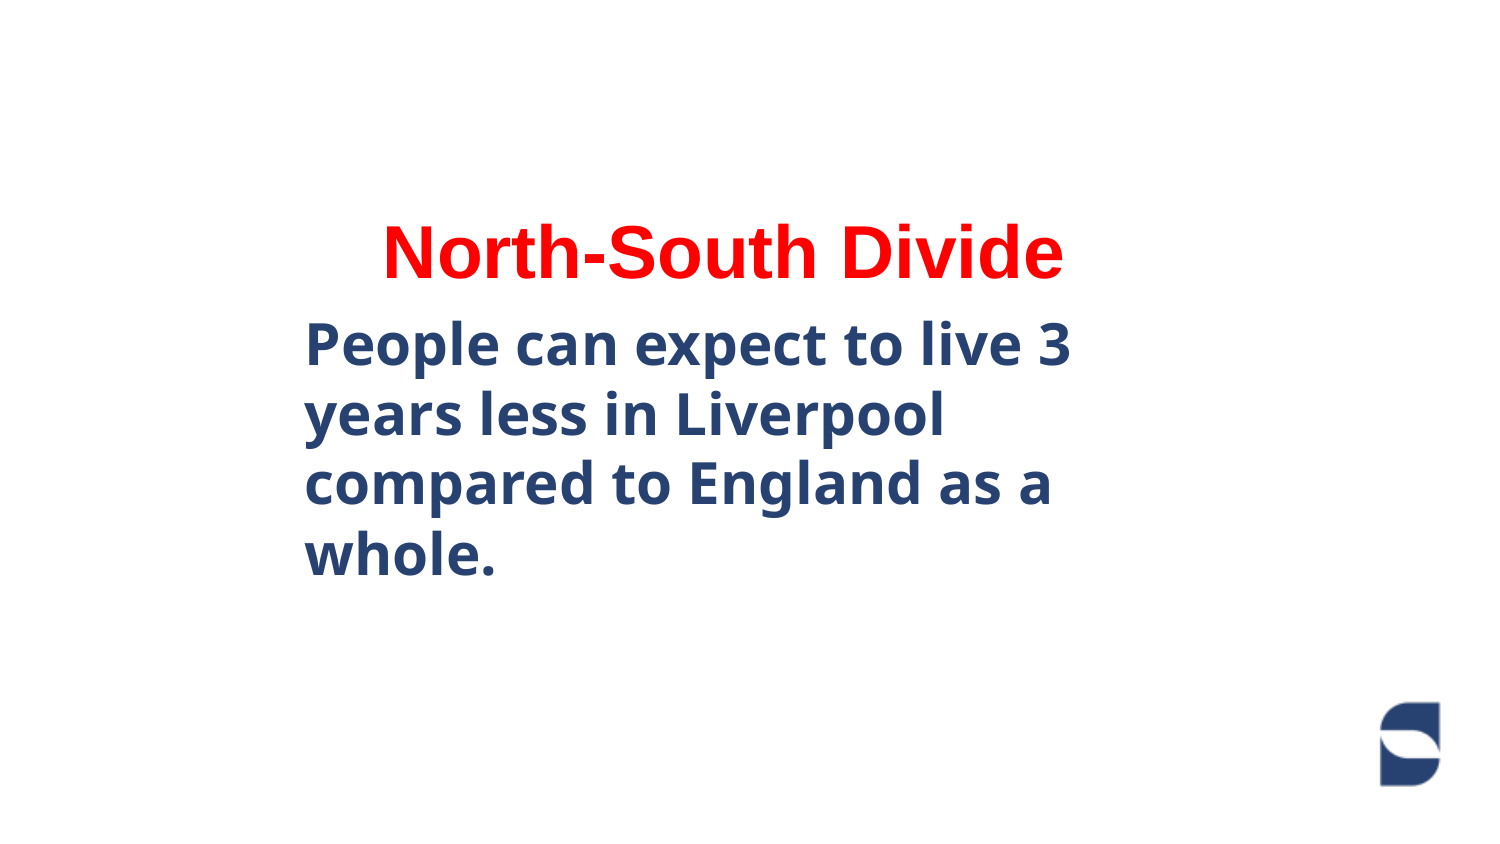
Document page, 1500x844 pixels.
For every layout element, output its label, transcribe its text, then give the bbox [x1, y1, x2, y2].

title People can expect to live 3 years less in Liverpool compared to England as a whole. [289, 292, 1237, 696]
text_box North-South Divide [368, 196, 1081, 302]
picture [1363, 685, 1458, 804]
